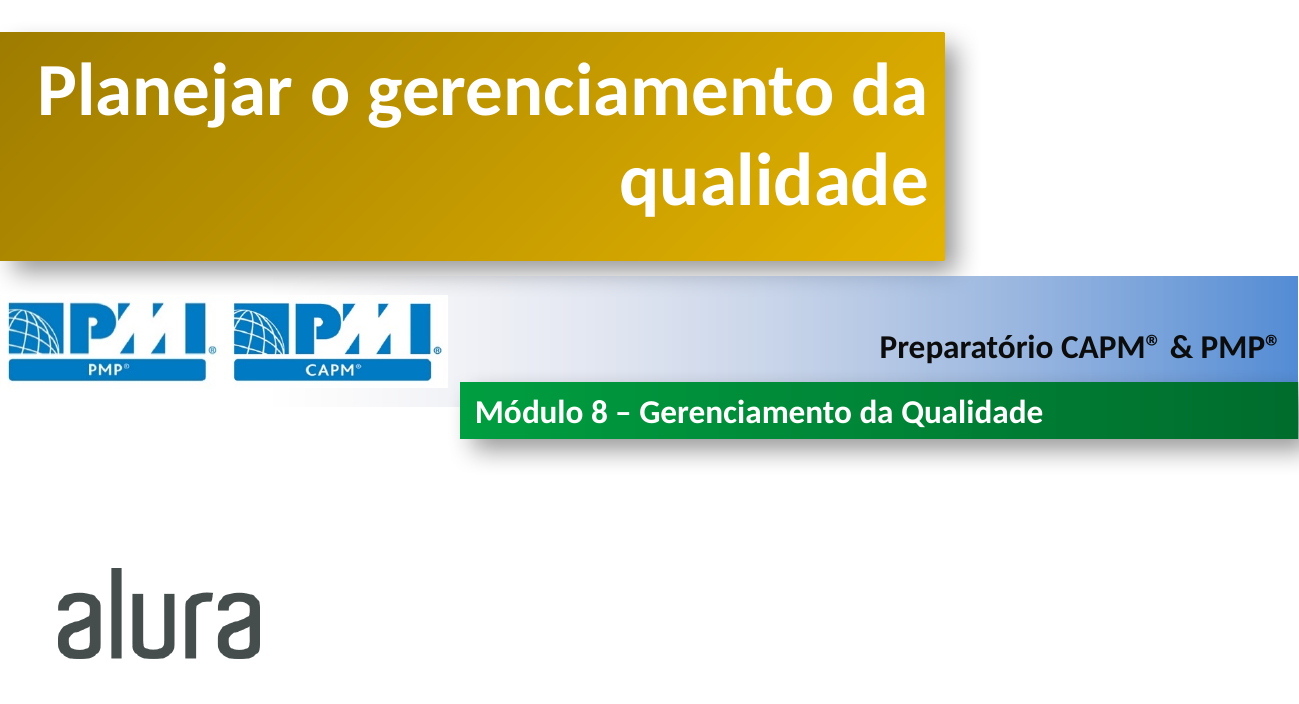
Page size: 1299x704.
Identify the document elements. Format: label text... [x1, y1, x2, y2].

text_box Módulo 8 – Gerenciamento da Qualidade [460, 382, 1299, 439]
text_box Planejar o gerenciamento da qualidade [0, 32, 945, 261]
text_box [0, 294, 449, 390]
text_box [270, 276, 1298, 317]
text_box [270, 374, 1298, 407]
text_box Preparatório CAPM® & PMP® [452, 317, 1298, 374]
picture [58, 568, 260, 660]
